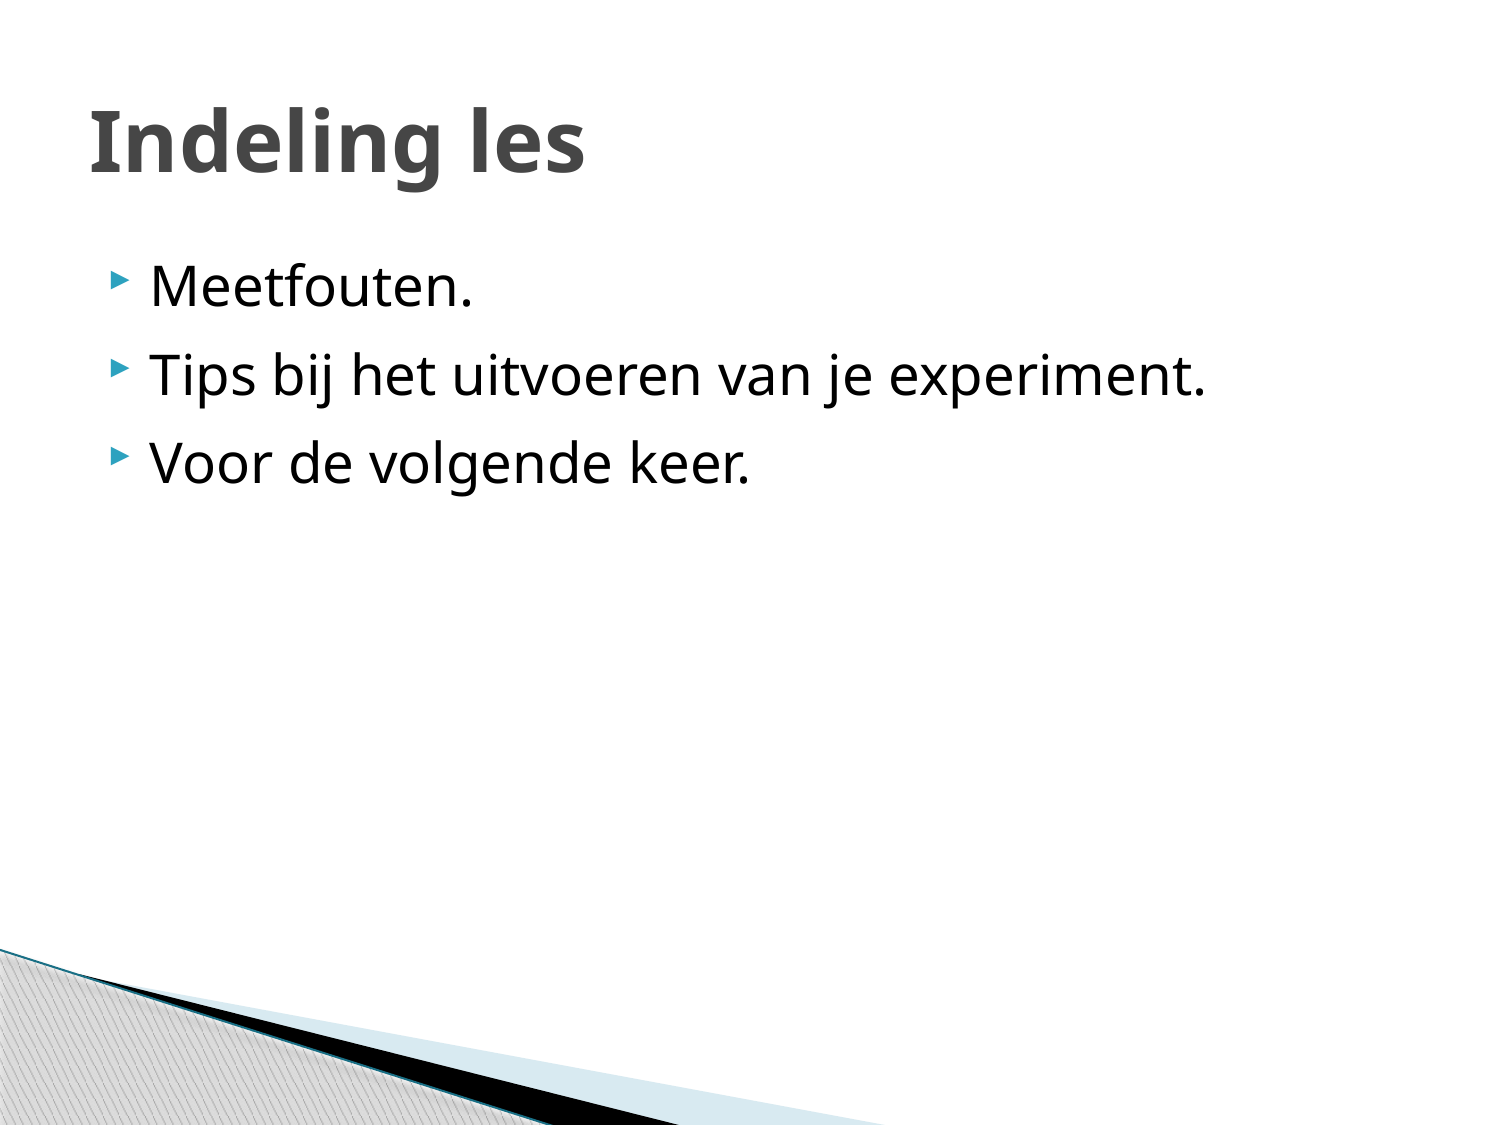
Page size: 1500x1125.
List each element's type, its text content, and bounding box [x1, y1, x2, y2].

list Meetfouten. Tips bij het uitvoeren van je experiment. Voor de volgende keer. [75, 243, 1425, 986]
title Indeling les [75, 45, 1425, 233]
